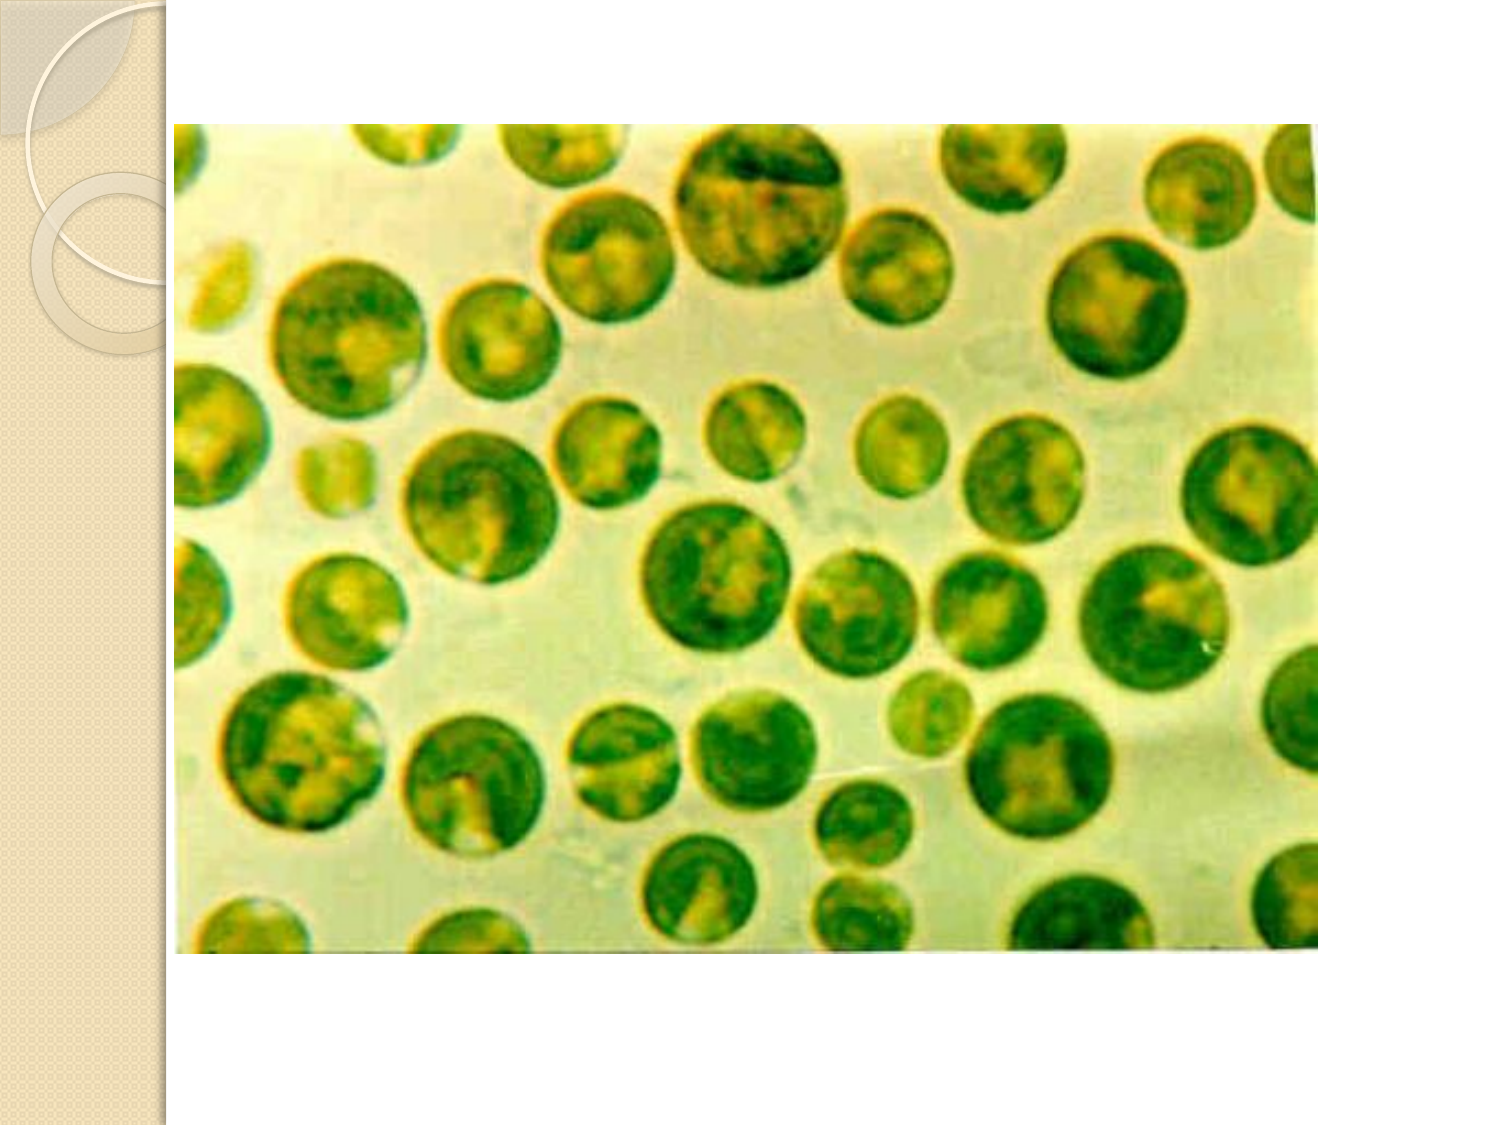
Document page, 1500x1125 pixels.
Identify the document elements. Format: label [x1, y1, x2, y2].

list [174, 124, 1318, 954]
